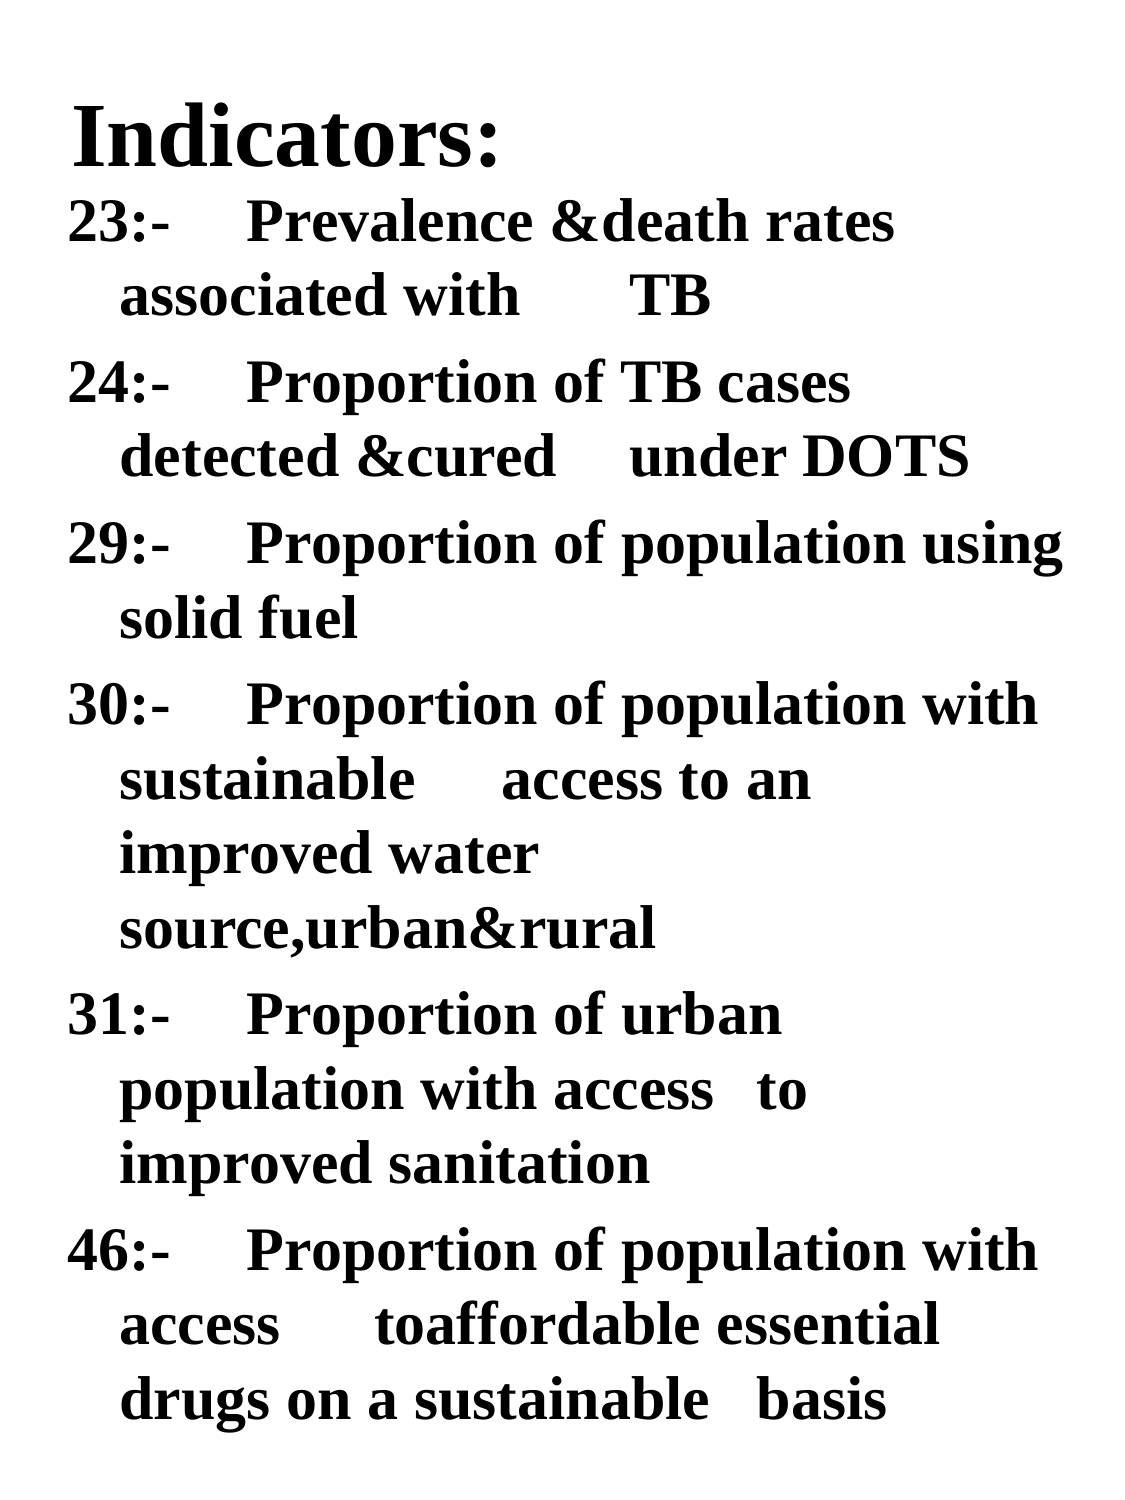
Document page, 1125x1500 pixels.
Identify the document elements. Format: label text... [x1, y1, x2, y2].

list 23:- Prevalence &death rates associated with TB 24:- Proportion of TB cases detected &cured under DOTS 29:- Proportion of population using solid fuel 30:- Proportion of population with sustainable access to an improved water source,urban&rural 31:- Proportion of urban population with access to improved sanitation 46:- Proportion of population with access toaffordable essential drugs on a sustainable basis [52, 171, 1082, 1454]
title Indicators: [56, 60, 1069, 171]
